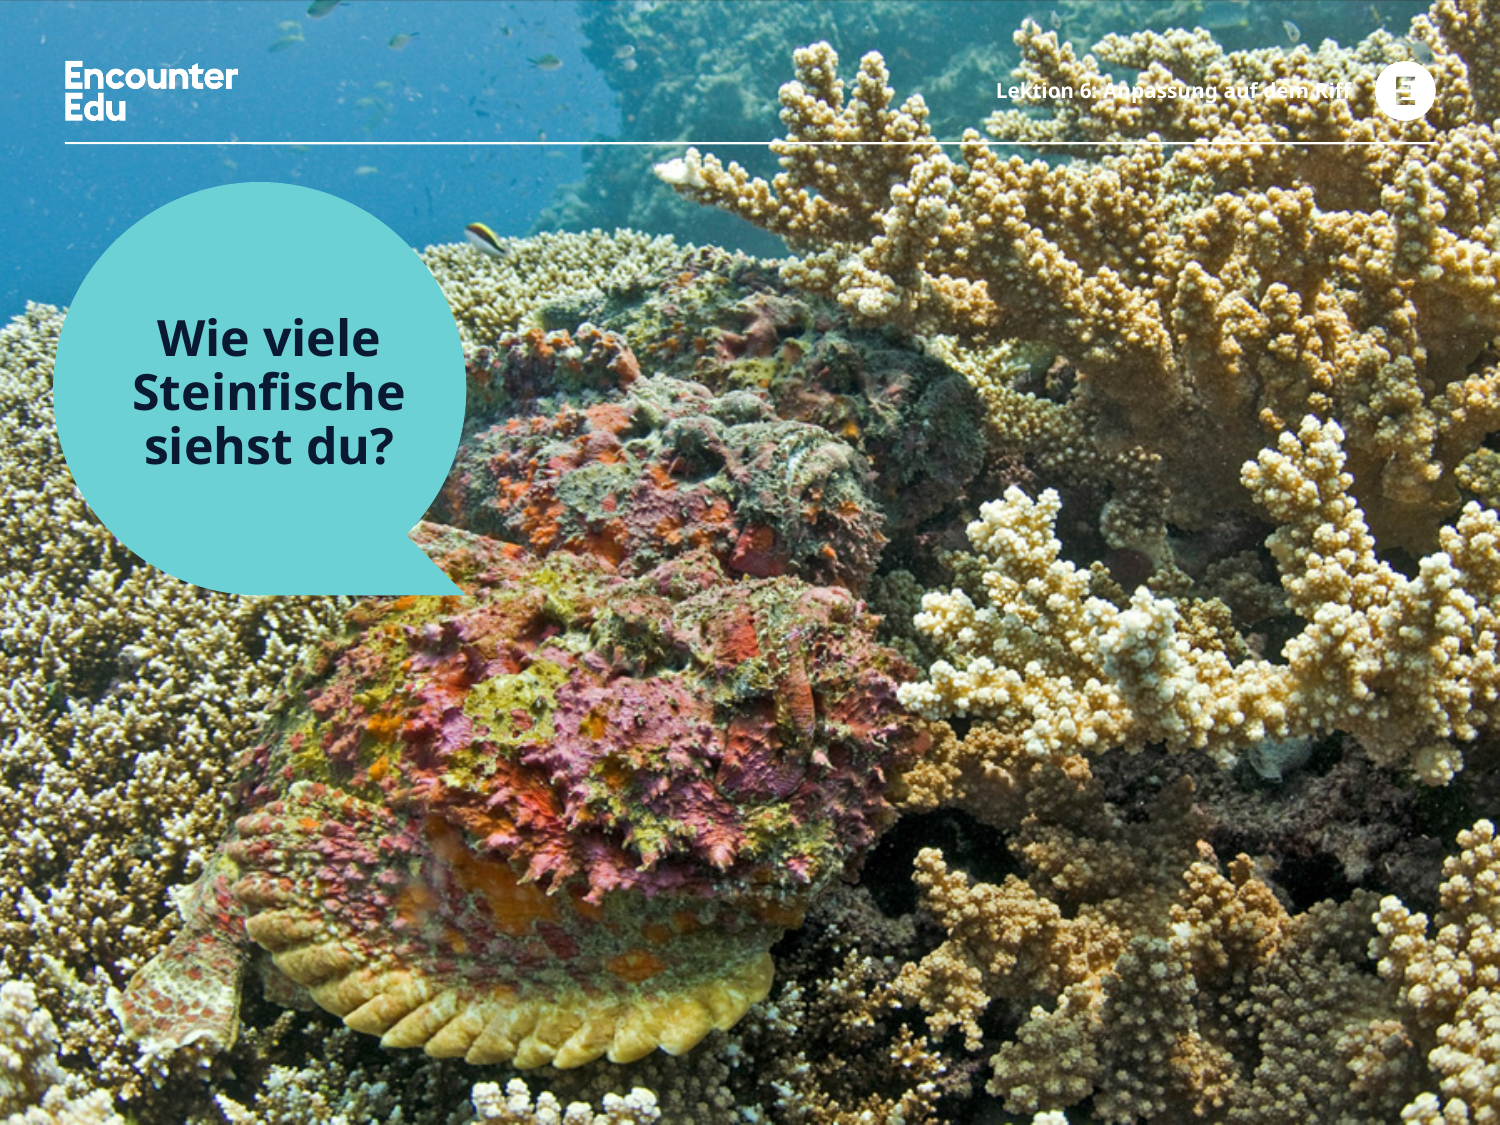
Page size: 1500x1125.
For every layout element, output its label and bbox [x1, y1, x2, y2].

text_box [52, 181, 467, 602]
picture [0, 0, 1500, 1125]
